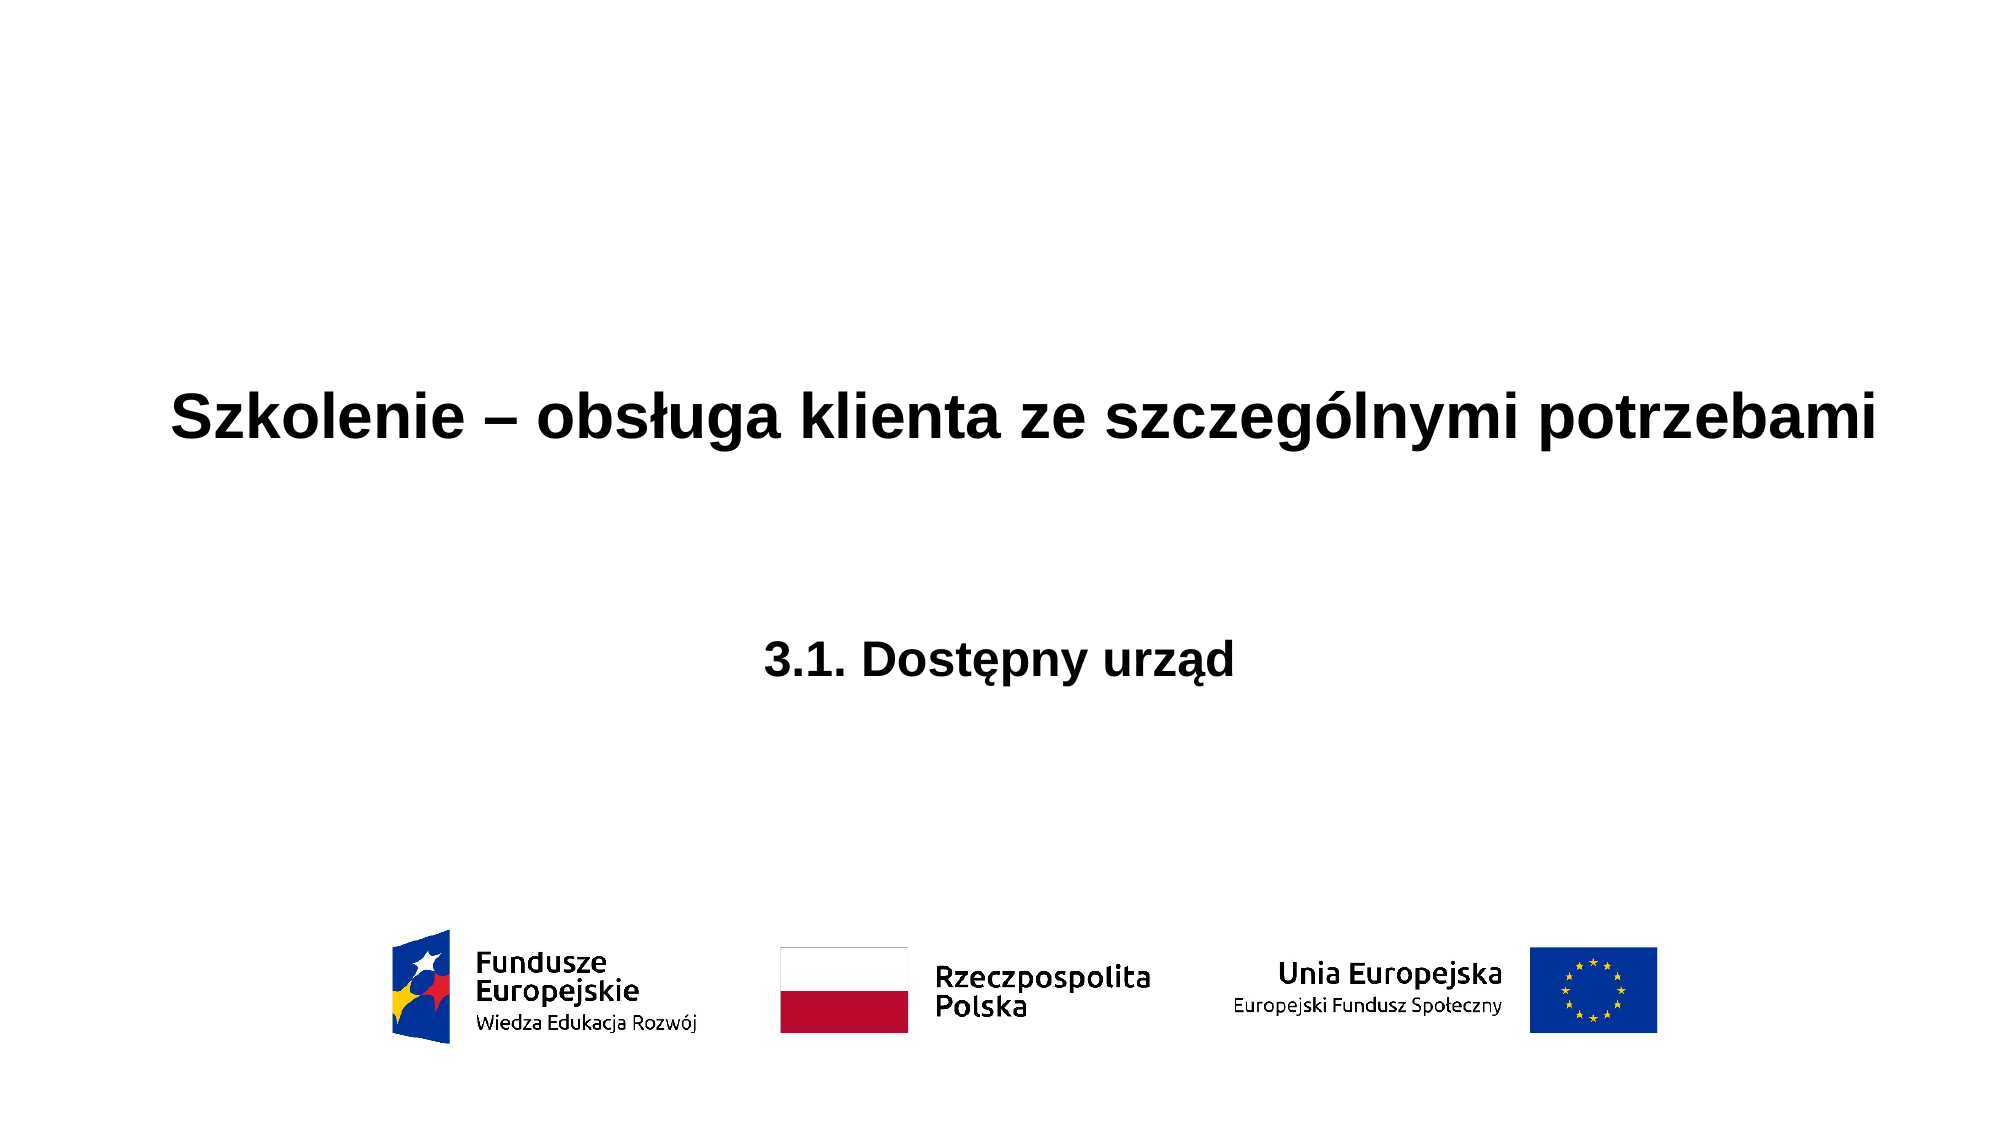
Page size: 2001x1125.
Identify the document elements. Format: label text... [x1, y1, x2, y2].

title Szkolenie – obsługa klienta ze szczególnymi potrzebami [139, 217, 1911, 459]
picture [364, 901, 1685, 1072]
subtitle 3.1. Dostępny urząd [605, 588, 1395, 713]
